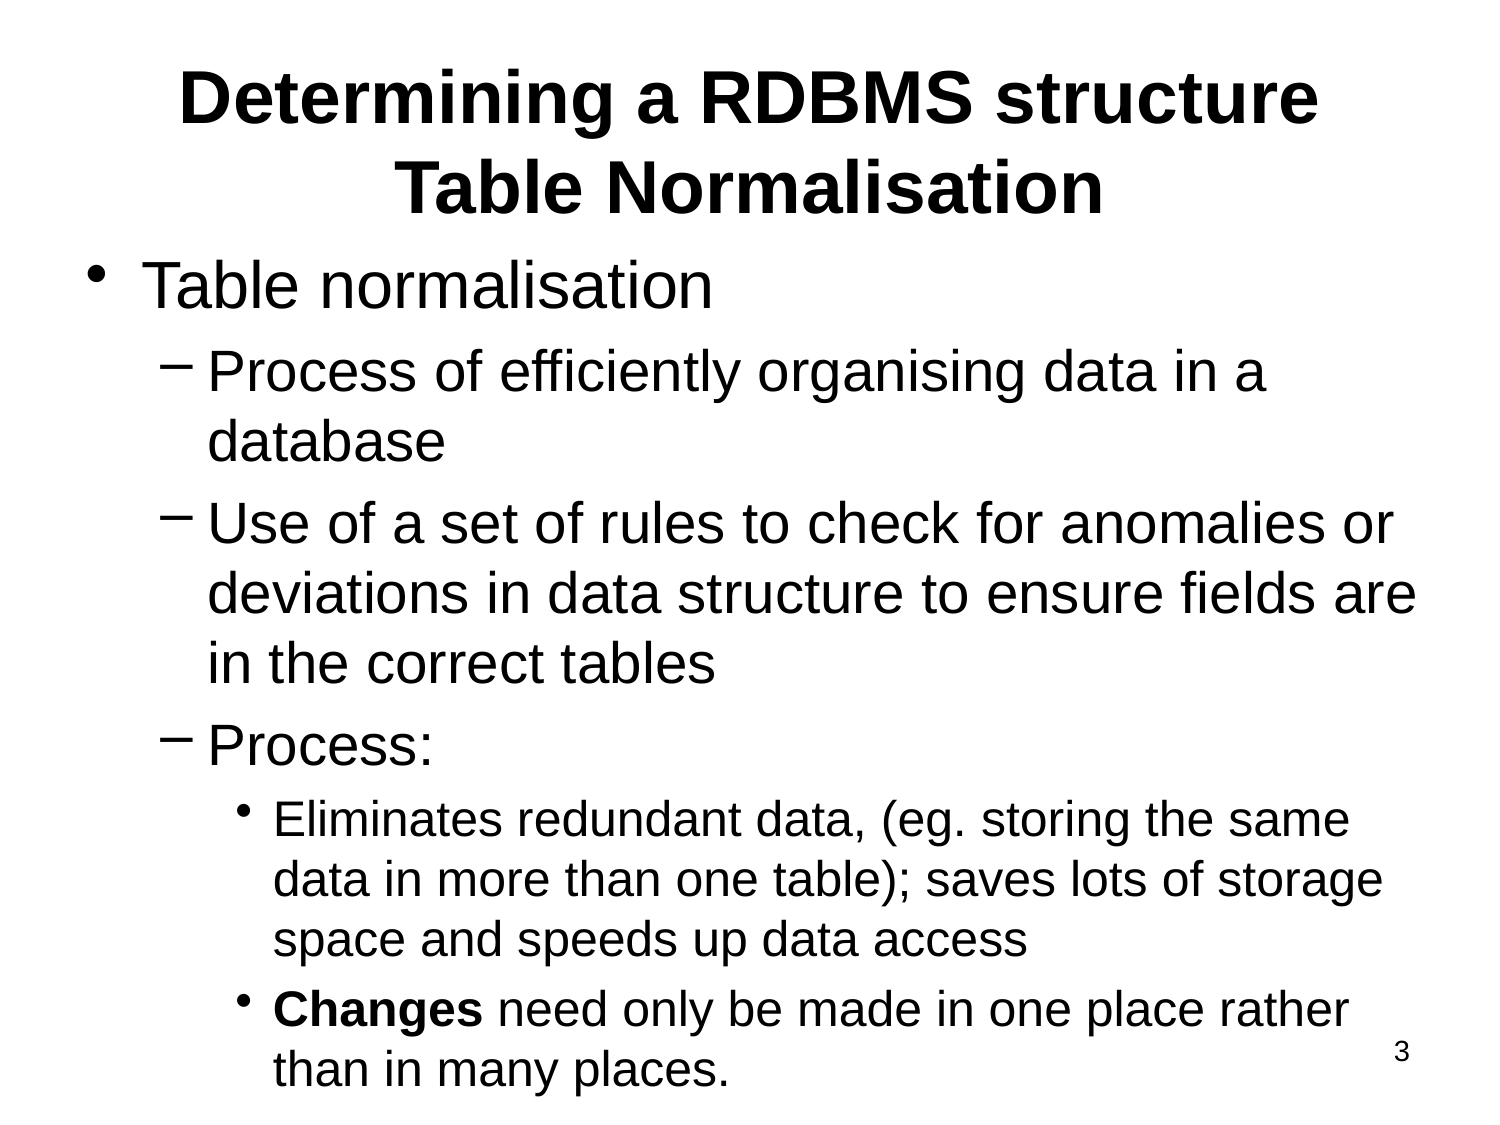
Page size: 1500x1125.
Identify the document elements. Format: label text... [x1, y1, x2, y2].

title Determining a RDBMS structure Table Normalisation [74, 44, 1426, 233]
slide_number 3 [1074, 1024, 1426, 1103]
list Table normalisation Process of efficiently organising data in a database Use of a set of rules to check for anomalies or deviations in data structure to ensure fields are in the correct tables Process: Eliminates redundant data, (eg. storing the same data in more than one table); saves lots of storage space and speeds up data access Changes need only be made in one place rather than in many places. Ensures data dependencies make sense, (only storing related data in a table). [70, 234, 1466, 1125]
